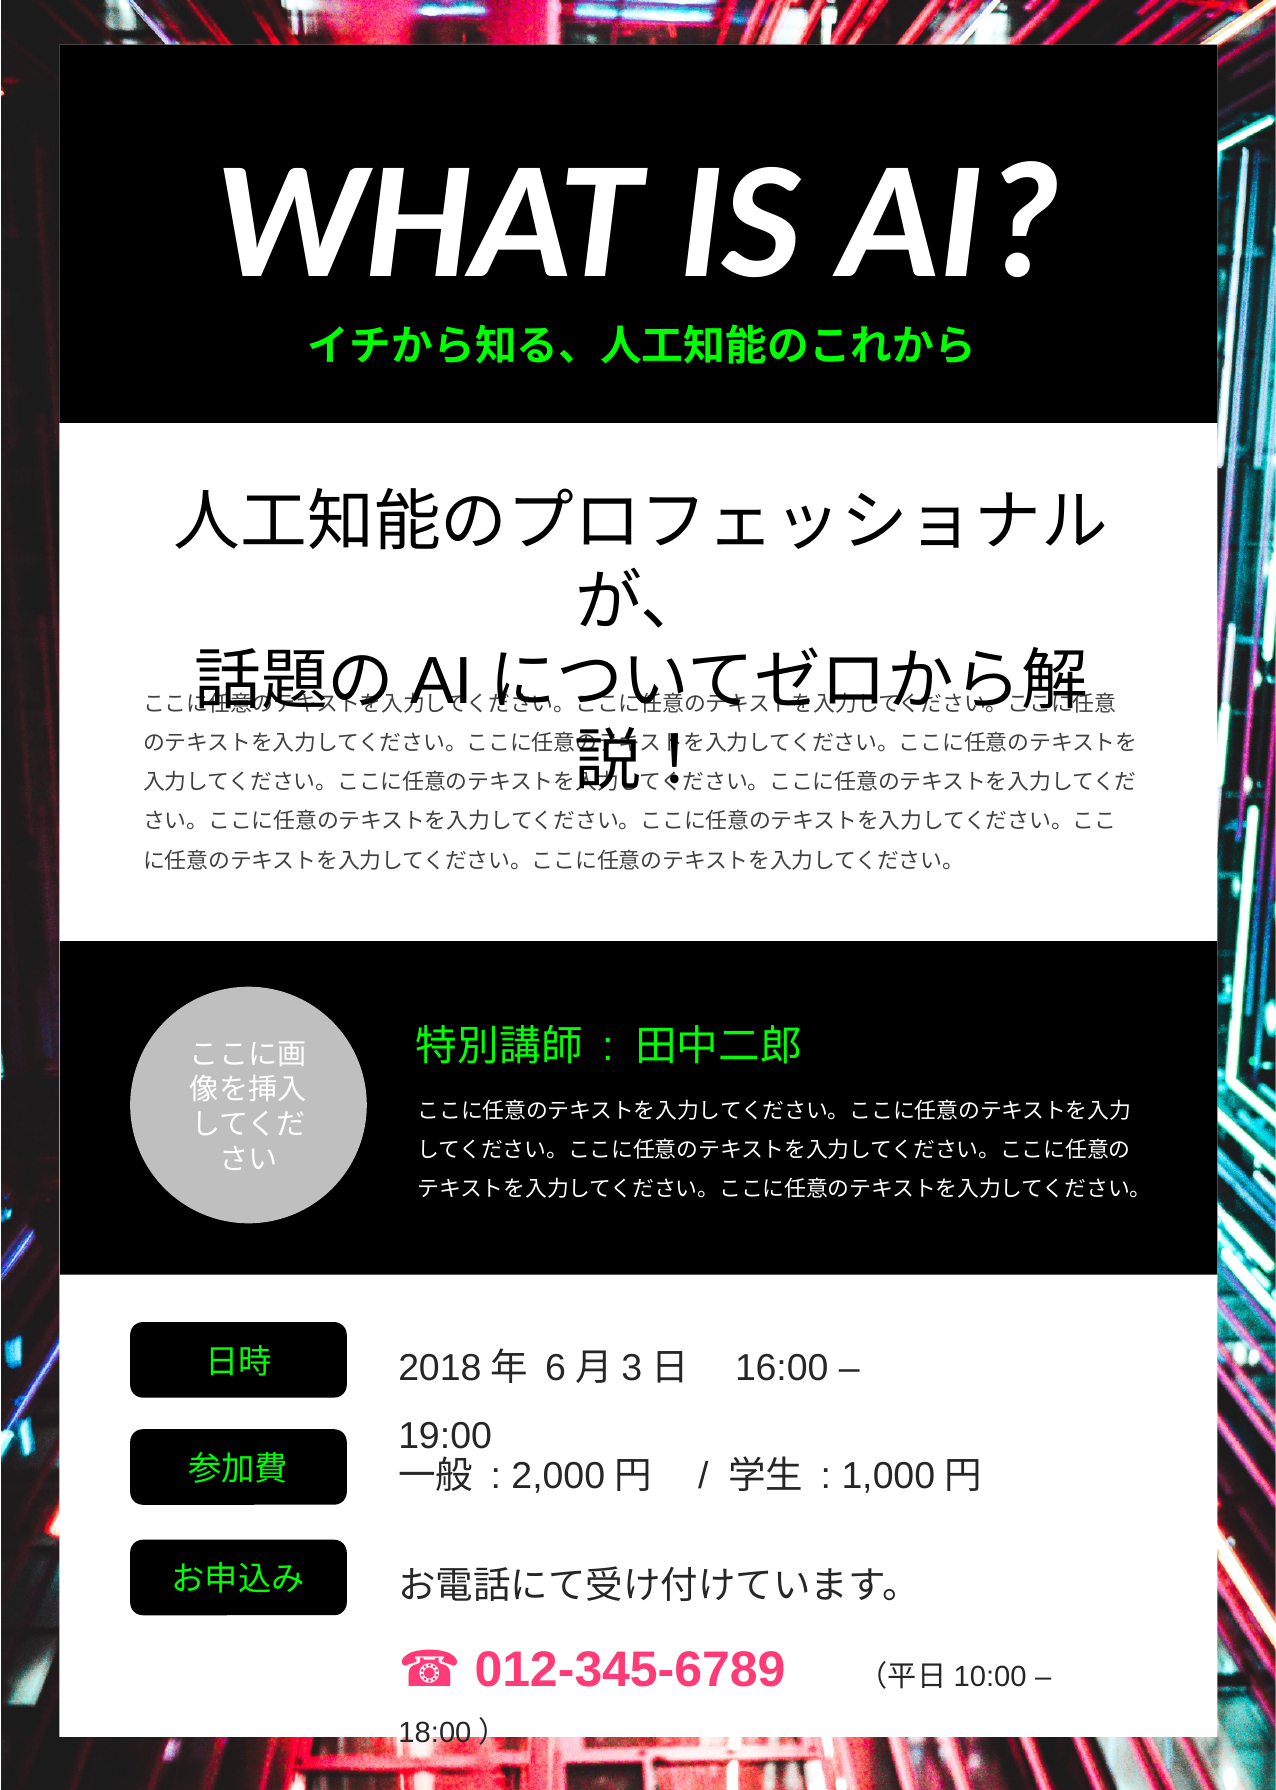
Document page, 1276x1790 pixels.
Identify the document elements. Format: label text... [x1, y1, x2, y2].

text_box ここに画像を挿入してください [129, 985, 368, 1225]
text_box ここに任意のテキストを入力してください。ここに任意のテキストを入力してください。ここに任意のテキストを入力してください。ここに任意のテキストを入力してください。ここに任意のテキストを入力してください。 [402, 1075, 1154, 1209]
text_box 参加費 [129, 1428, 348, 1506]
text_box 人工知能のプロフェッショナルが、 話題のAIについてゼロから解説！ [128, 470, 1154, 805]
text_box 日時 [129, 1321, 348, 1399]
text_box イチから知る、人工知能のこれから [293, 311, 991, 376]
text_box お申込み [129, 1538, 348, 1617]
text_box 一般 : 2,000円 / 学生 : 1,000円 [383, 1420, 997, 1503]
picture [2, 2, 1276, 1790]
picture [1250, 1189, 1258, 1199]
text_box WHAT IS AI? [60, 102, 1216, 318]
text_box お電話にて受け付けています。 ☎ 012-345-6789 （平日10:00 – 18:00） [383, 1531, 1154, 1756]
text_box 特別講師 : 田中二郎 [401, 986, 1199, 1077]
text_box 2018年 6月3日 16:00 – 19:00 [383, 1313, 926, 1420]
text_box ここに任意のテキストを入力してください。ここに任意のテキストを入力してください。ここに任意のテキストを入力してください。ここに任意のテキストを入力してください。ここに任意のテキストを入力してください。ここに任意のテキストを入力してください。ここに任意のテキストを入力してください。ここに任意のテキストを入力してください。ここに任意のテキストを入力してください。ここに任意のテキストを入力してください。ここに任意のテキストを入力してください。 [128, 805, 1154, 881]
